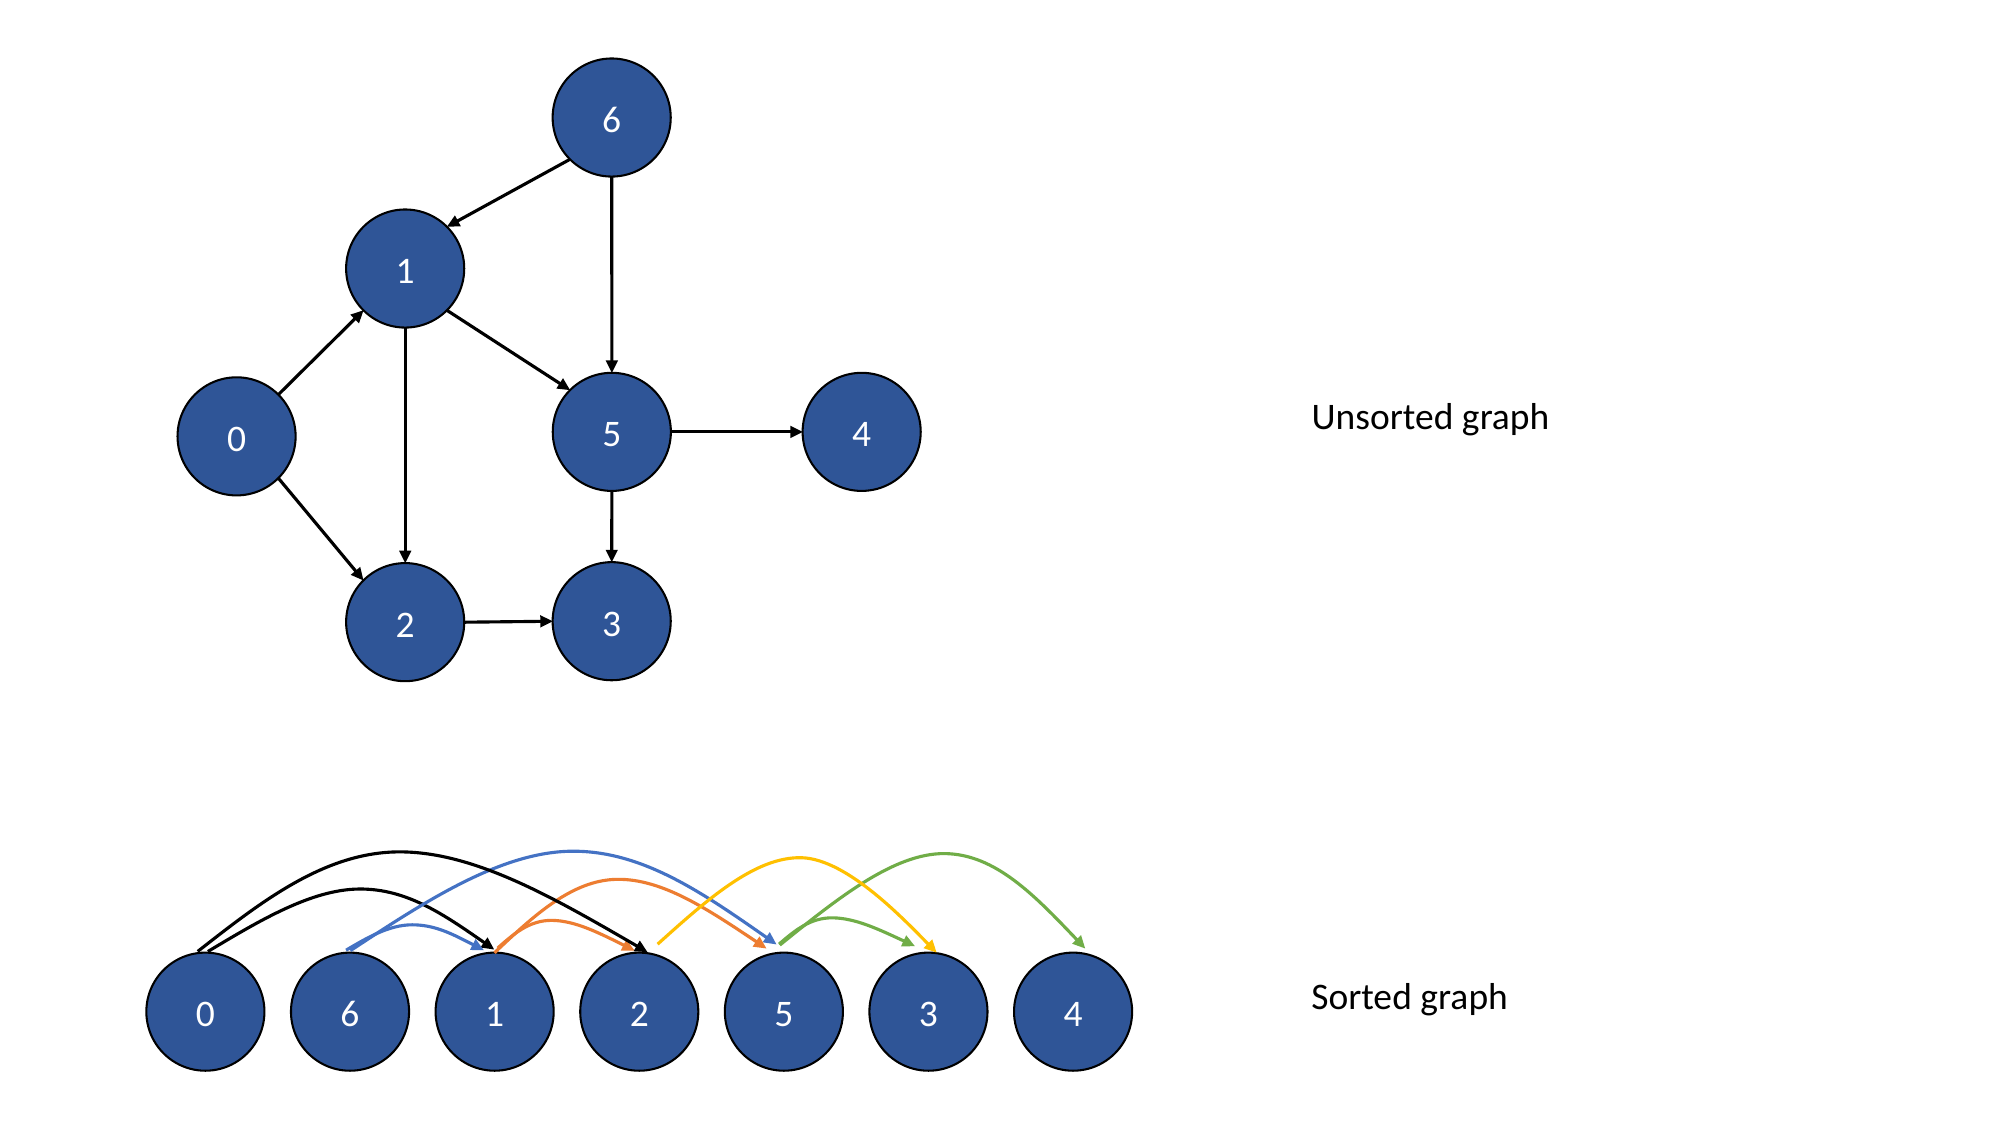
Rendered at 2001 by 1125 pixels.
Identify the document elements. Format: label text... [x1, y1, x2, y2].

text_box Sorted graph [1296, 964, 1524, 1025]
text_box Unsorted graph [1296, 384, 1565, 445]
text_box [146, 851, 1133, 1071]
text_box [177, 58, 921, 682]
